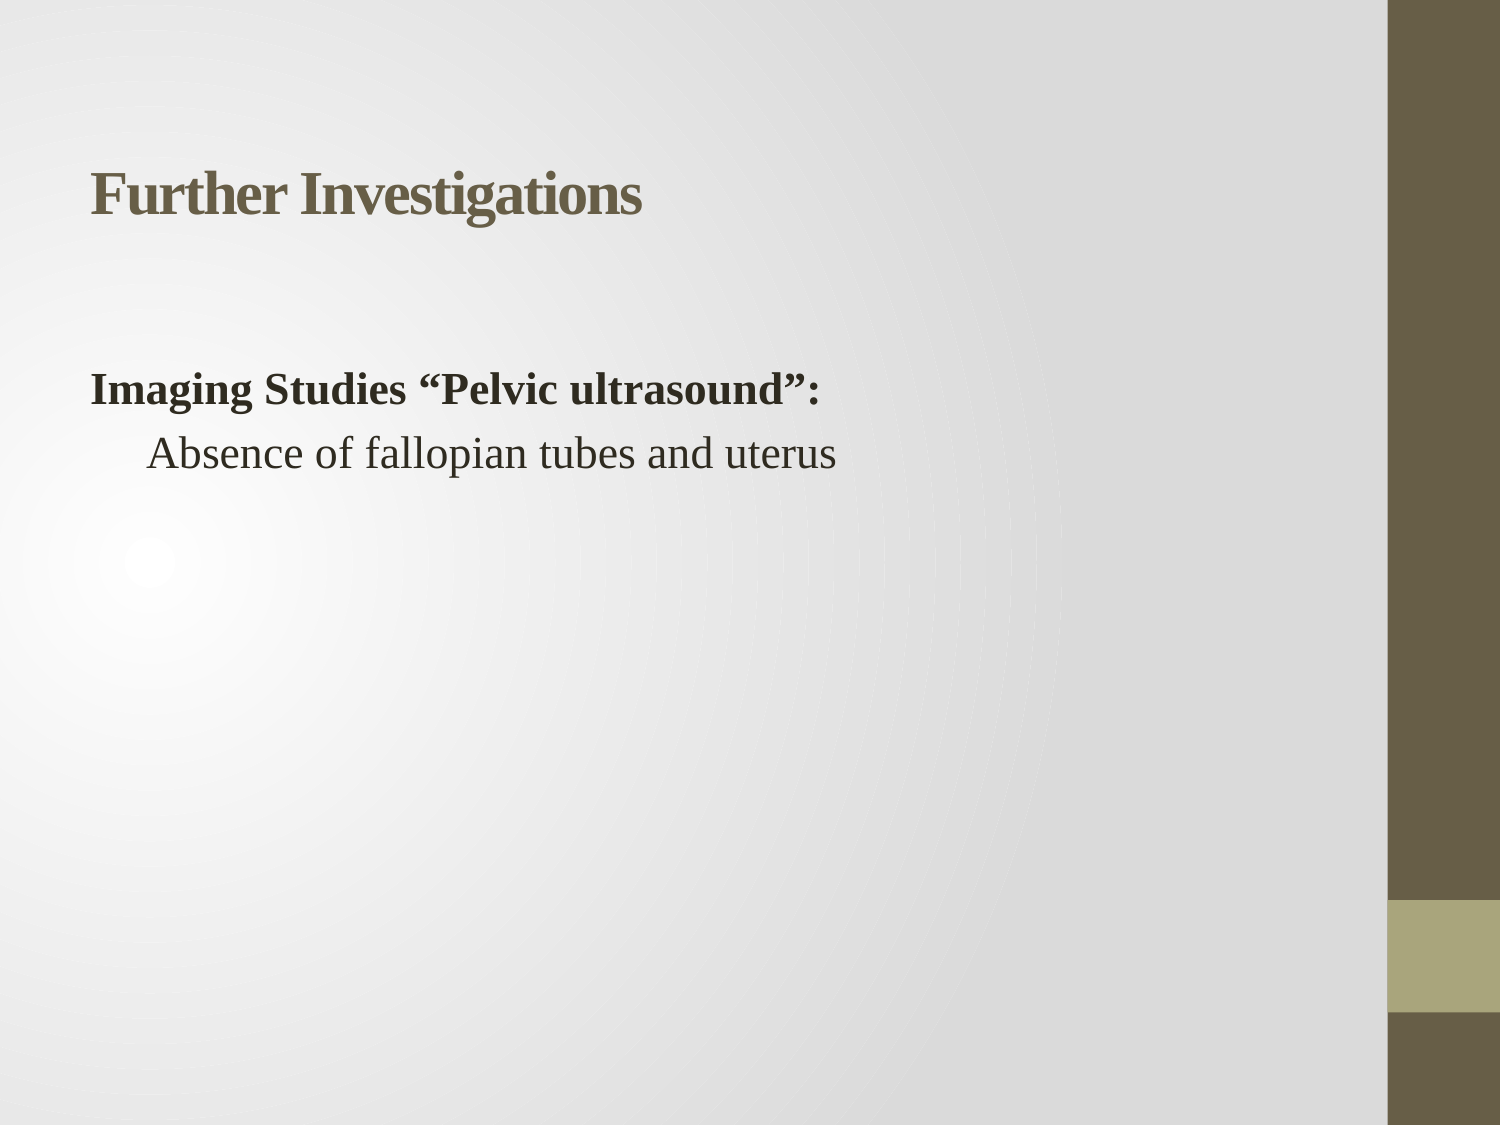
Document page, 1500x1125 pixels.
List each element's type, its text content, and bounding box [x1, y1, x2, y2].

list Imaging Studies “Pelvic ultrasound”: Absence of fallopian tubes and uterus [75, 287, 1425, 950]
title Further Investigations [75, 112, 1425, 266]
